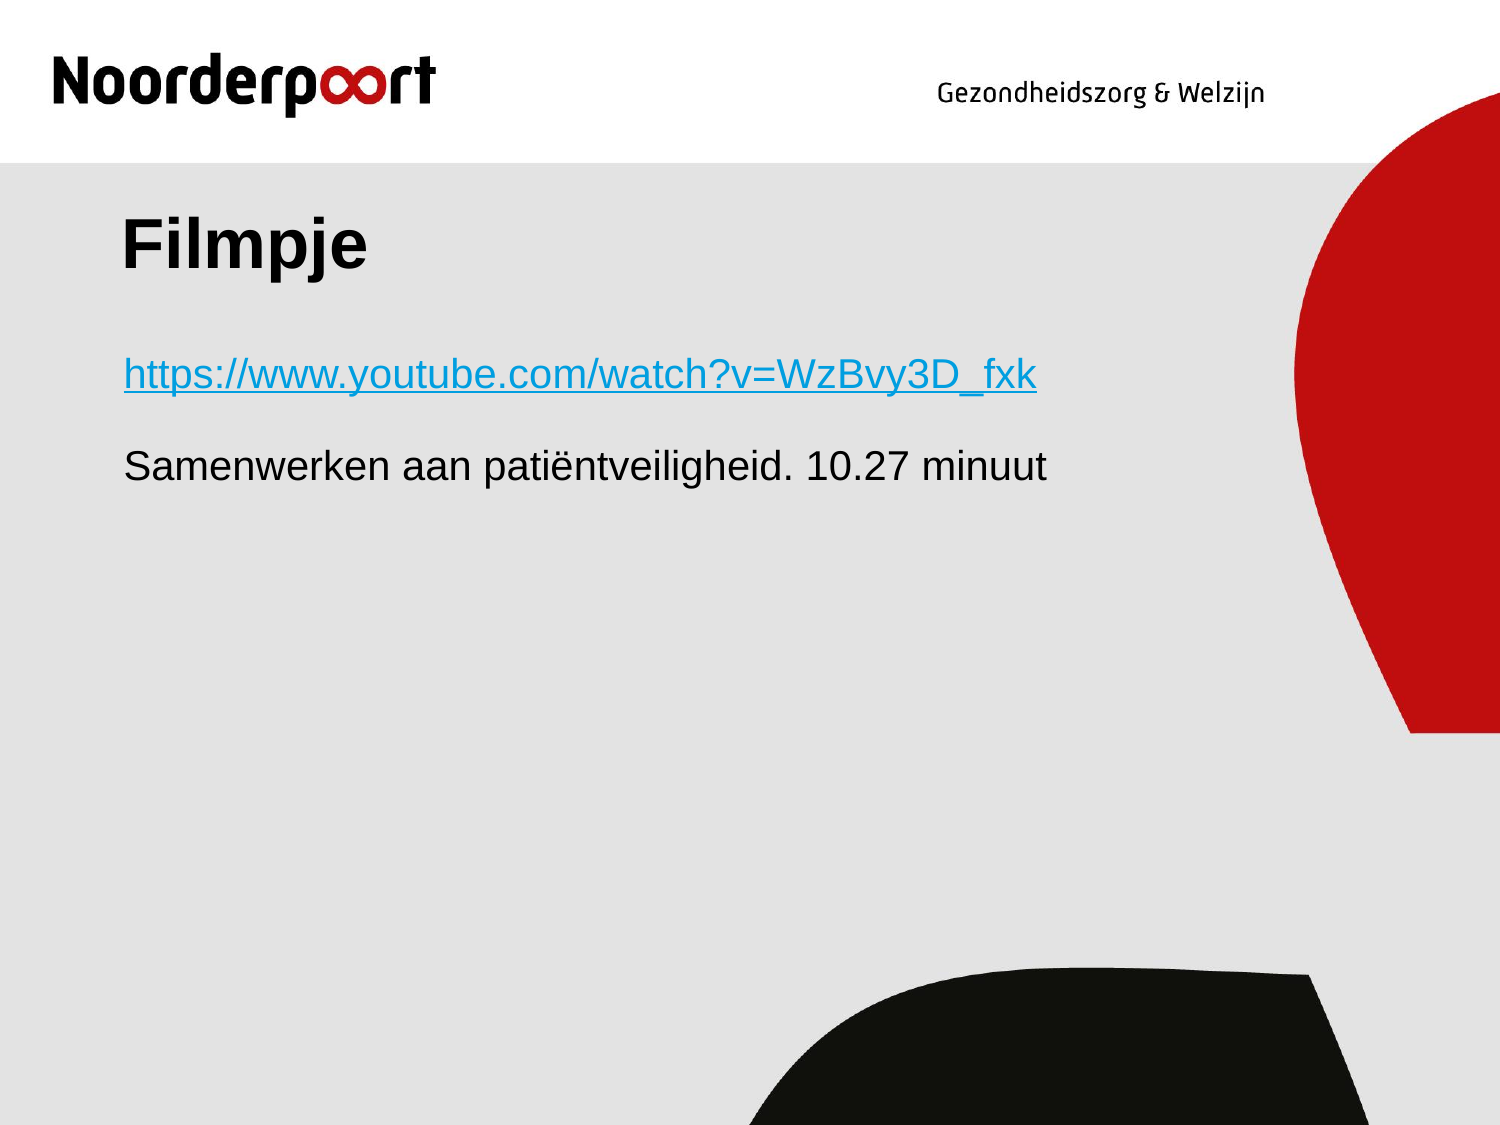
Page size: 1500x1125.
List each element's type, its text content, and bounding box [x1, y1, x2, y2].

title Filmpje [106, 187, 1290, 294]
list https://www.youtube.com/watch?v=WzBvy3D_fxk Samenwerken aan patiëntveiligheid. 10.27 minuut [108, 343, 1292, 927]
picture [0, 0, 1500, 1125]
